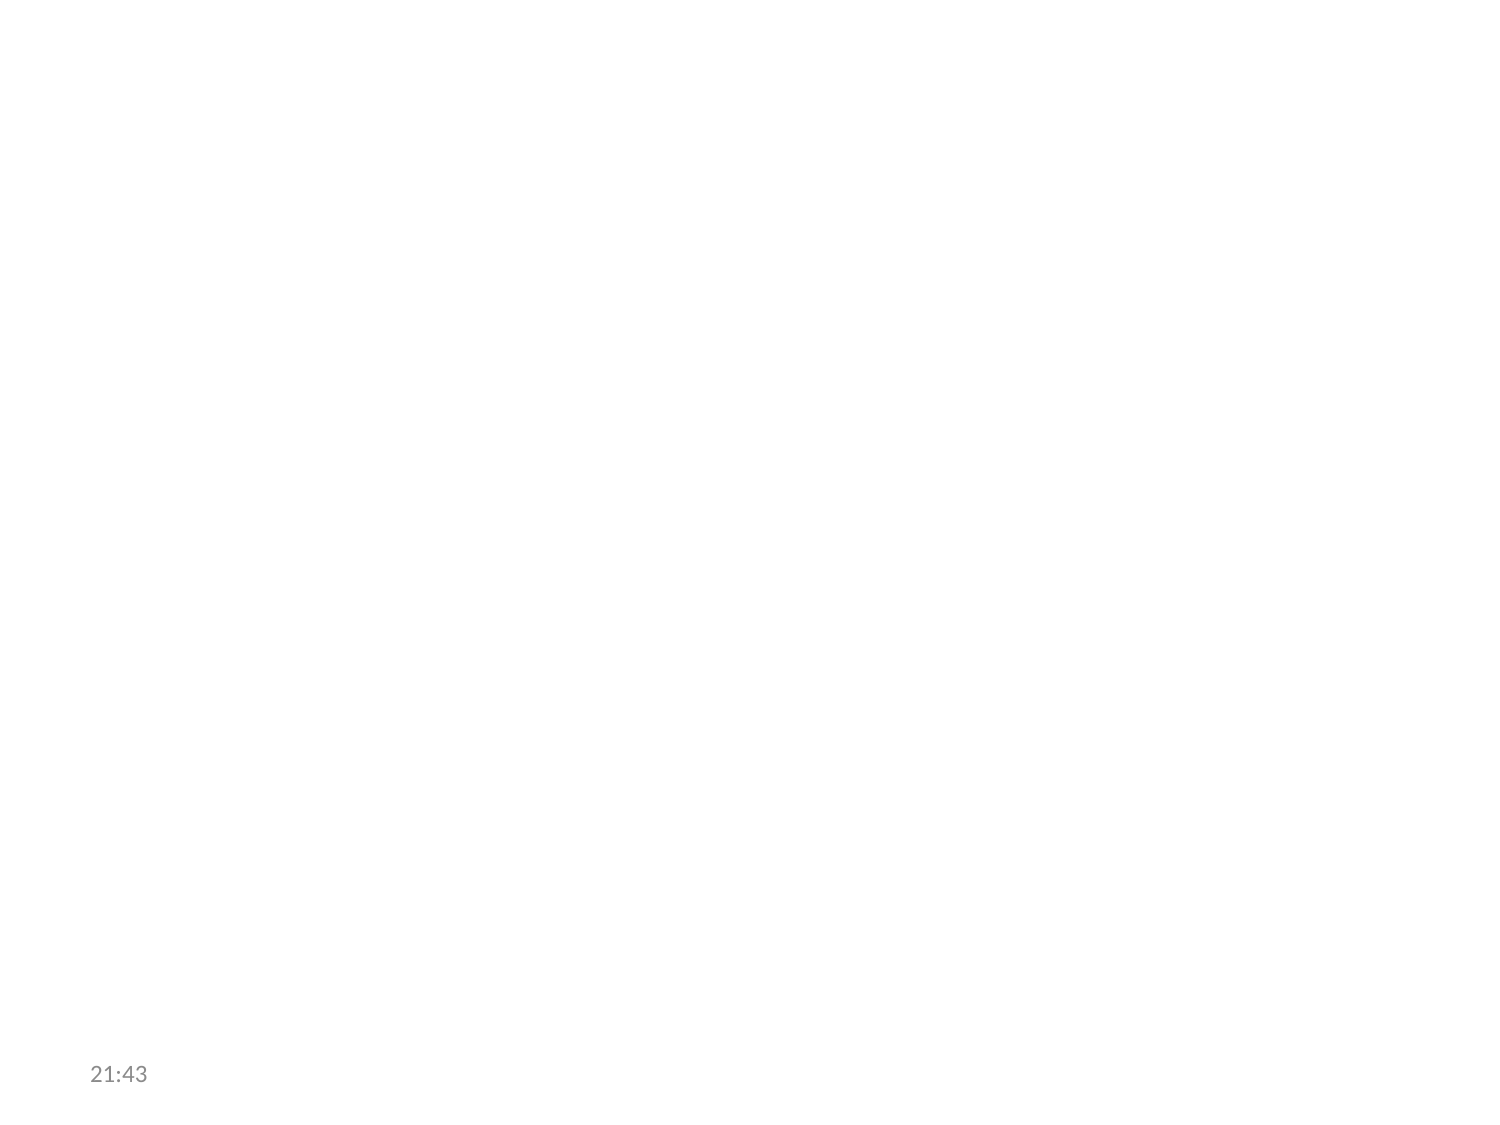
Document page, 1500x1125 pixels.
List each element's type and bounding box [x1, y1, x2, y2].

slide_number [75, 1042, 425, 1103]
